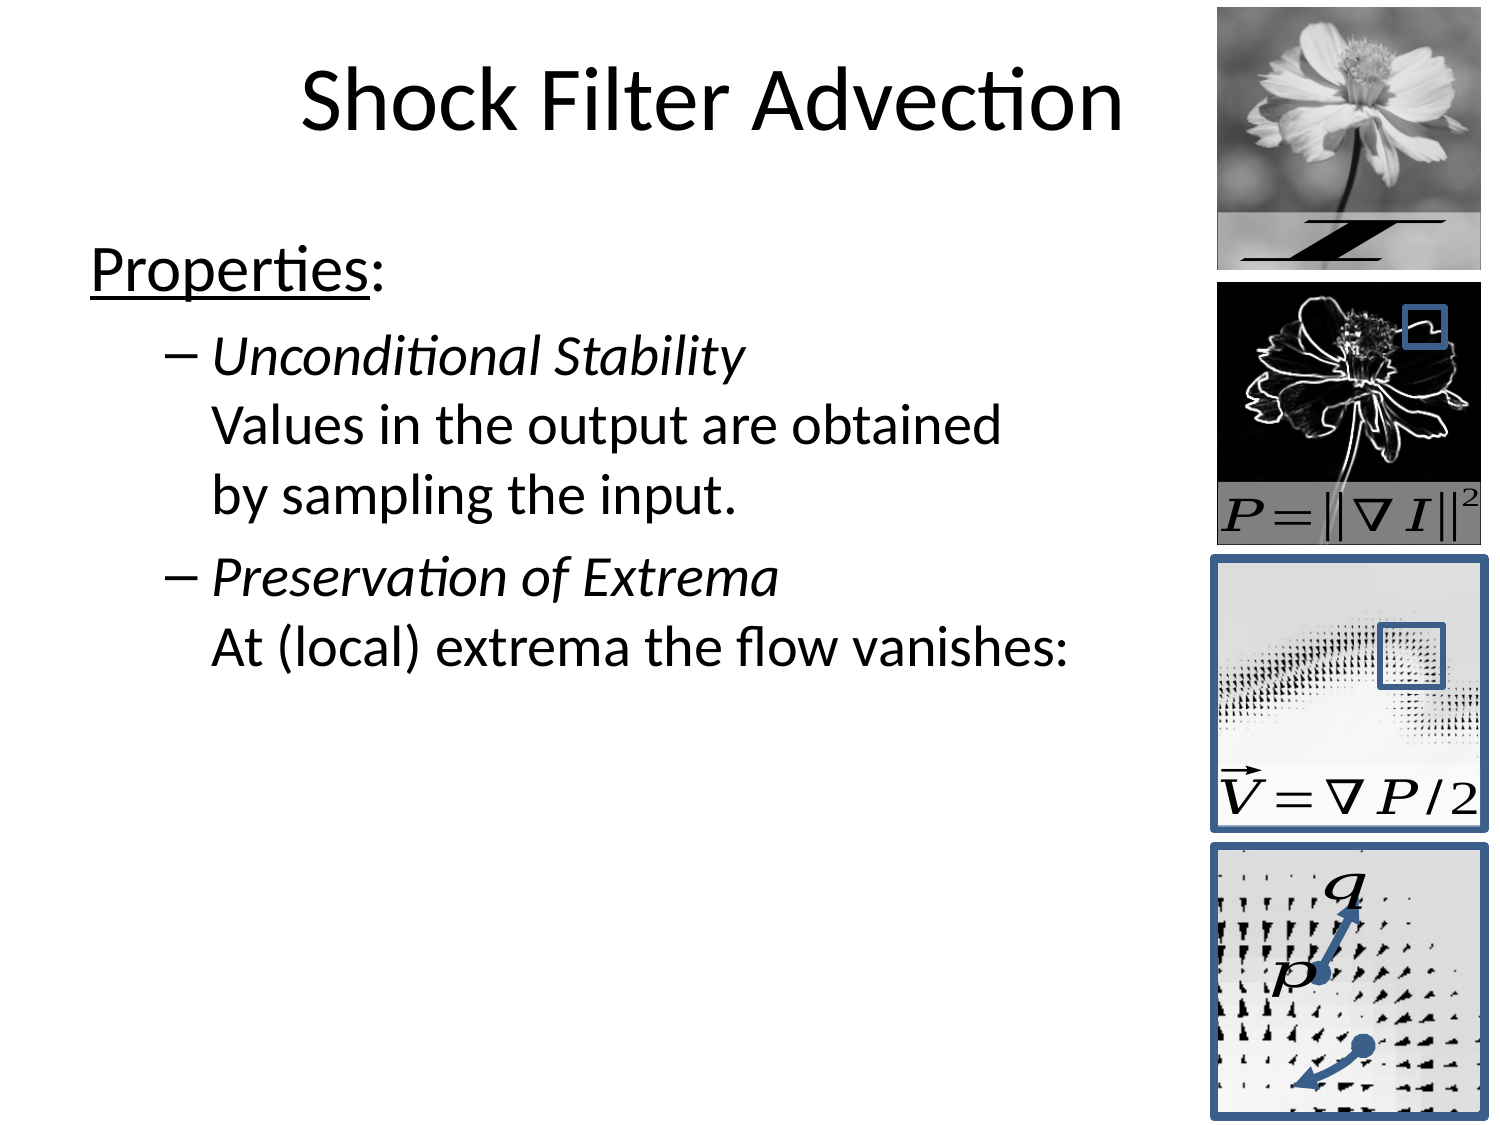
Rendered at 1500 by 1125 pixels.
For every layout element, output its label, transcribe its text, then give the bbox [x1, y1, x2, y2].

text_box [1217, 849, 1481, 1113]
picture [1217, 281, 1481, 545]
title Shock Filter Advection [75, 0, 1425, 188]
picture [1217, 562, 1481, 826]
picture [1217, 6, 1481, 270]
